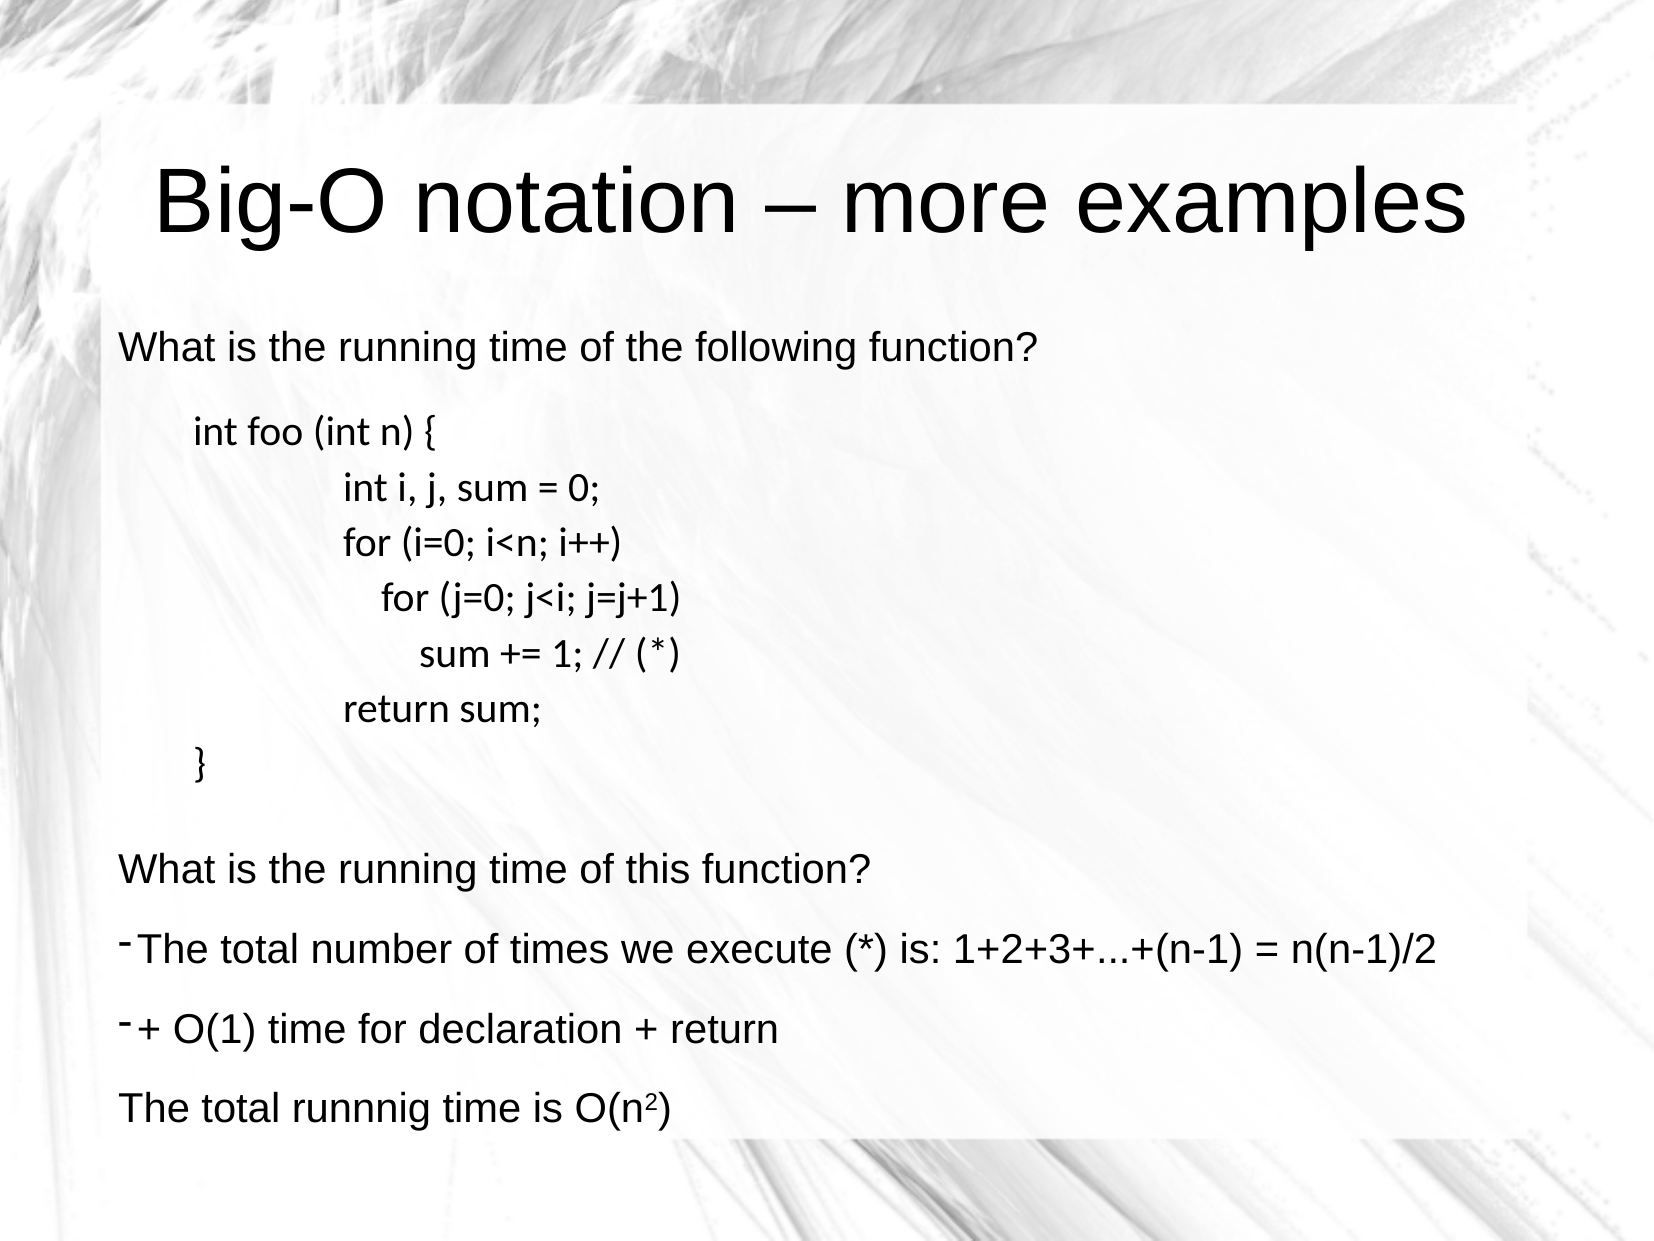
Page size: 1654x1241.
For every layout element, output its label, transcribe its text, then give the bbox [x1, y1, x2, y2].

picture [0, 0, 1654, 1241]
list What is the running time of the following function? int foo (int n) { int i, j, sum = 0; for (i=0; i<n; i++) for (j=0; j<i; j=j+1) sum += 1; // (*) return sum; } What is the running time of this function? The total number of times we execute (*) is: 1+2+3+...+(n-1) = n(n-1)/2 + O(1) time for declaration + return The total runnnig time is O(n2) [118, 319, 1571, 1102]
title Big-O notation – more examples [118, 112, 1506, 281]
